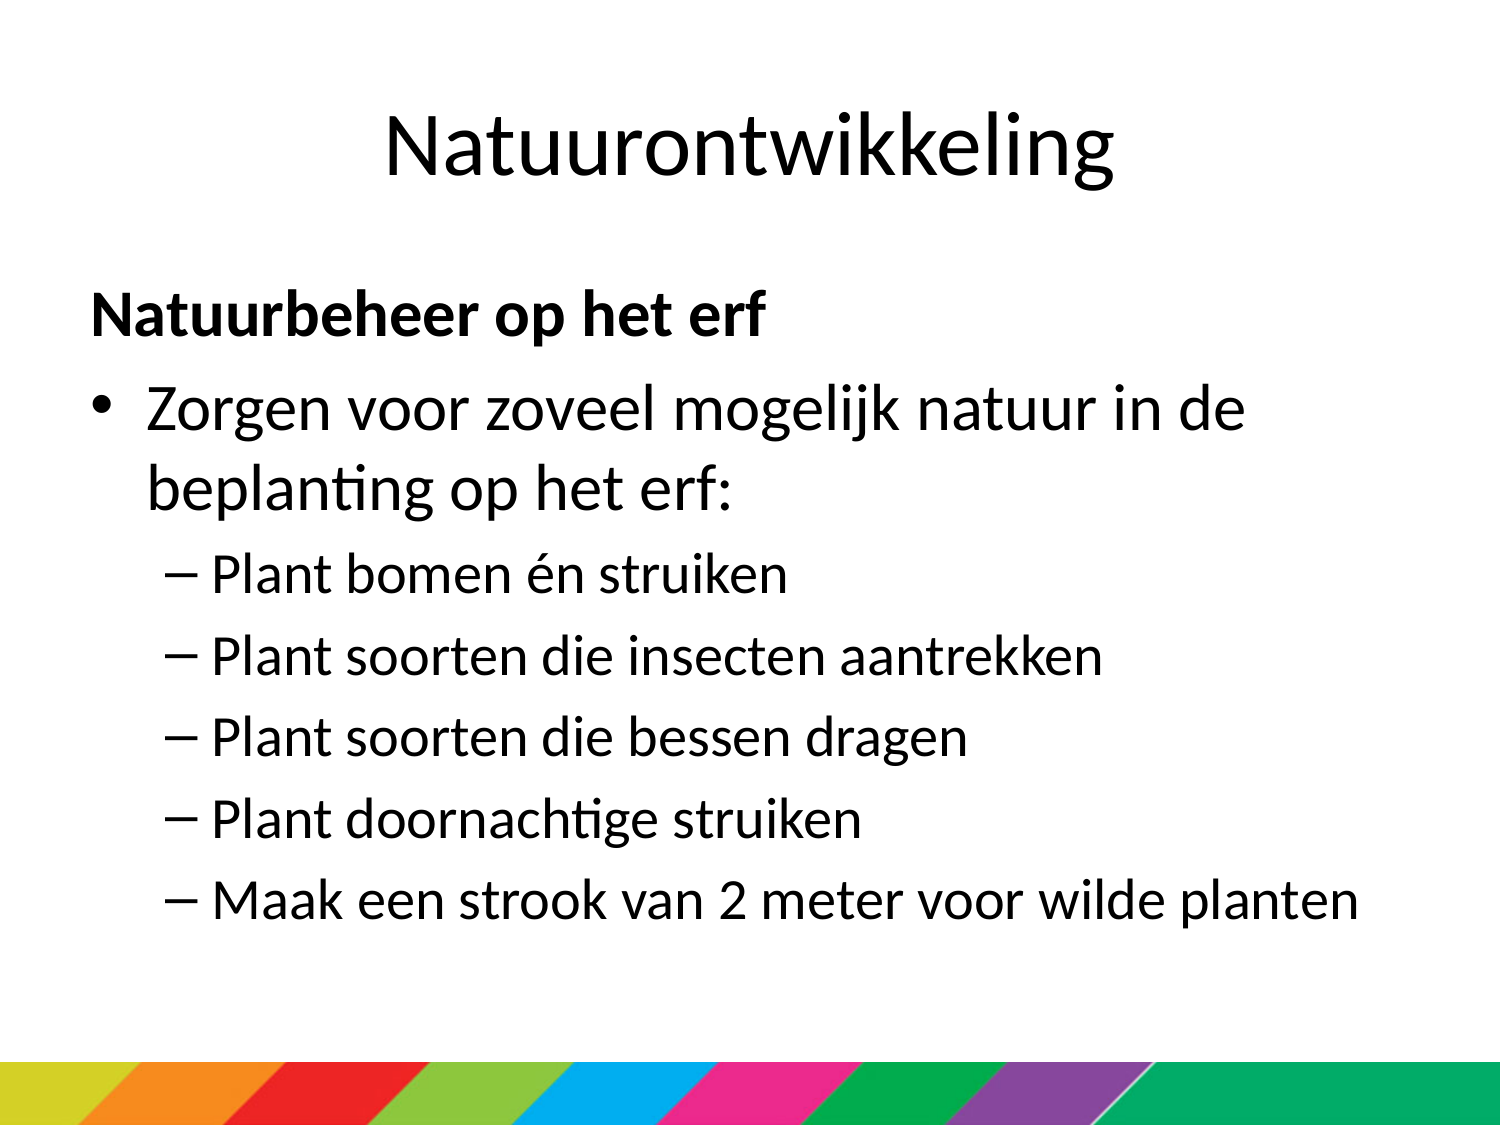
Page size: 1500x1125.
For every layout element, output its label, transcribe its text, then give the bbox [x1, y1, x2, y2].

title Natuurontwikkeling [75, 45, 1425, 233]
picture [0, 1062, 574, 1125]
picture [656, 1062, 1500, 1125]
list Natuurbeheer op het erf Zorgen voor zoveel mogelijk natuur in de beplanting op het erf: Plant bomen én struiken Plant soorten die insecten aantrekken Plant soorten die bessen dragen Plant doornachtige struiken Maak een strook van 2 meter voor wilde planten [75, 262, 1425, 1005]
